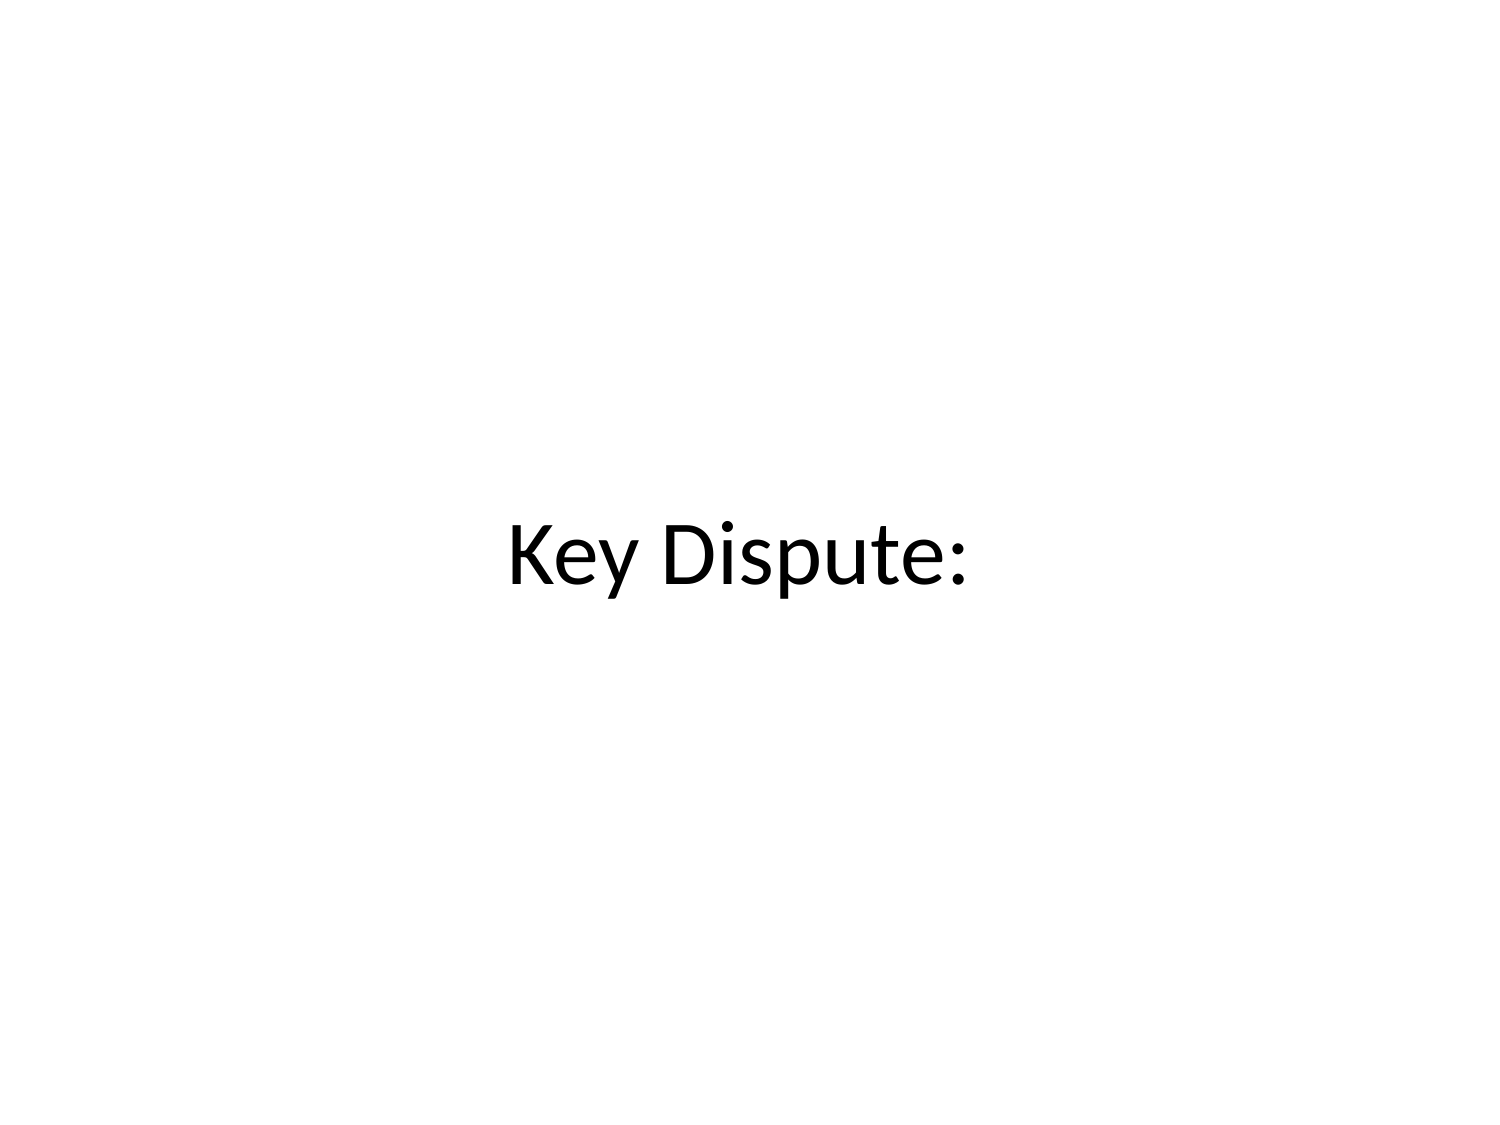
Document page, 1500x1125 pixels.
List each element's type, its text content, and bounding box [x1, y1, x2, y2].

title Key Dispute: [74, 44, 1426, 1051]
